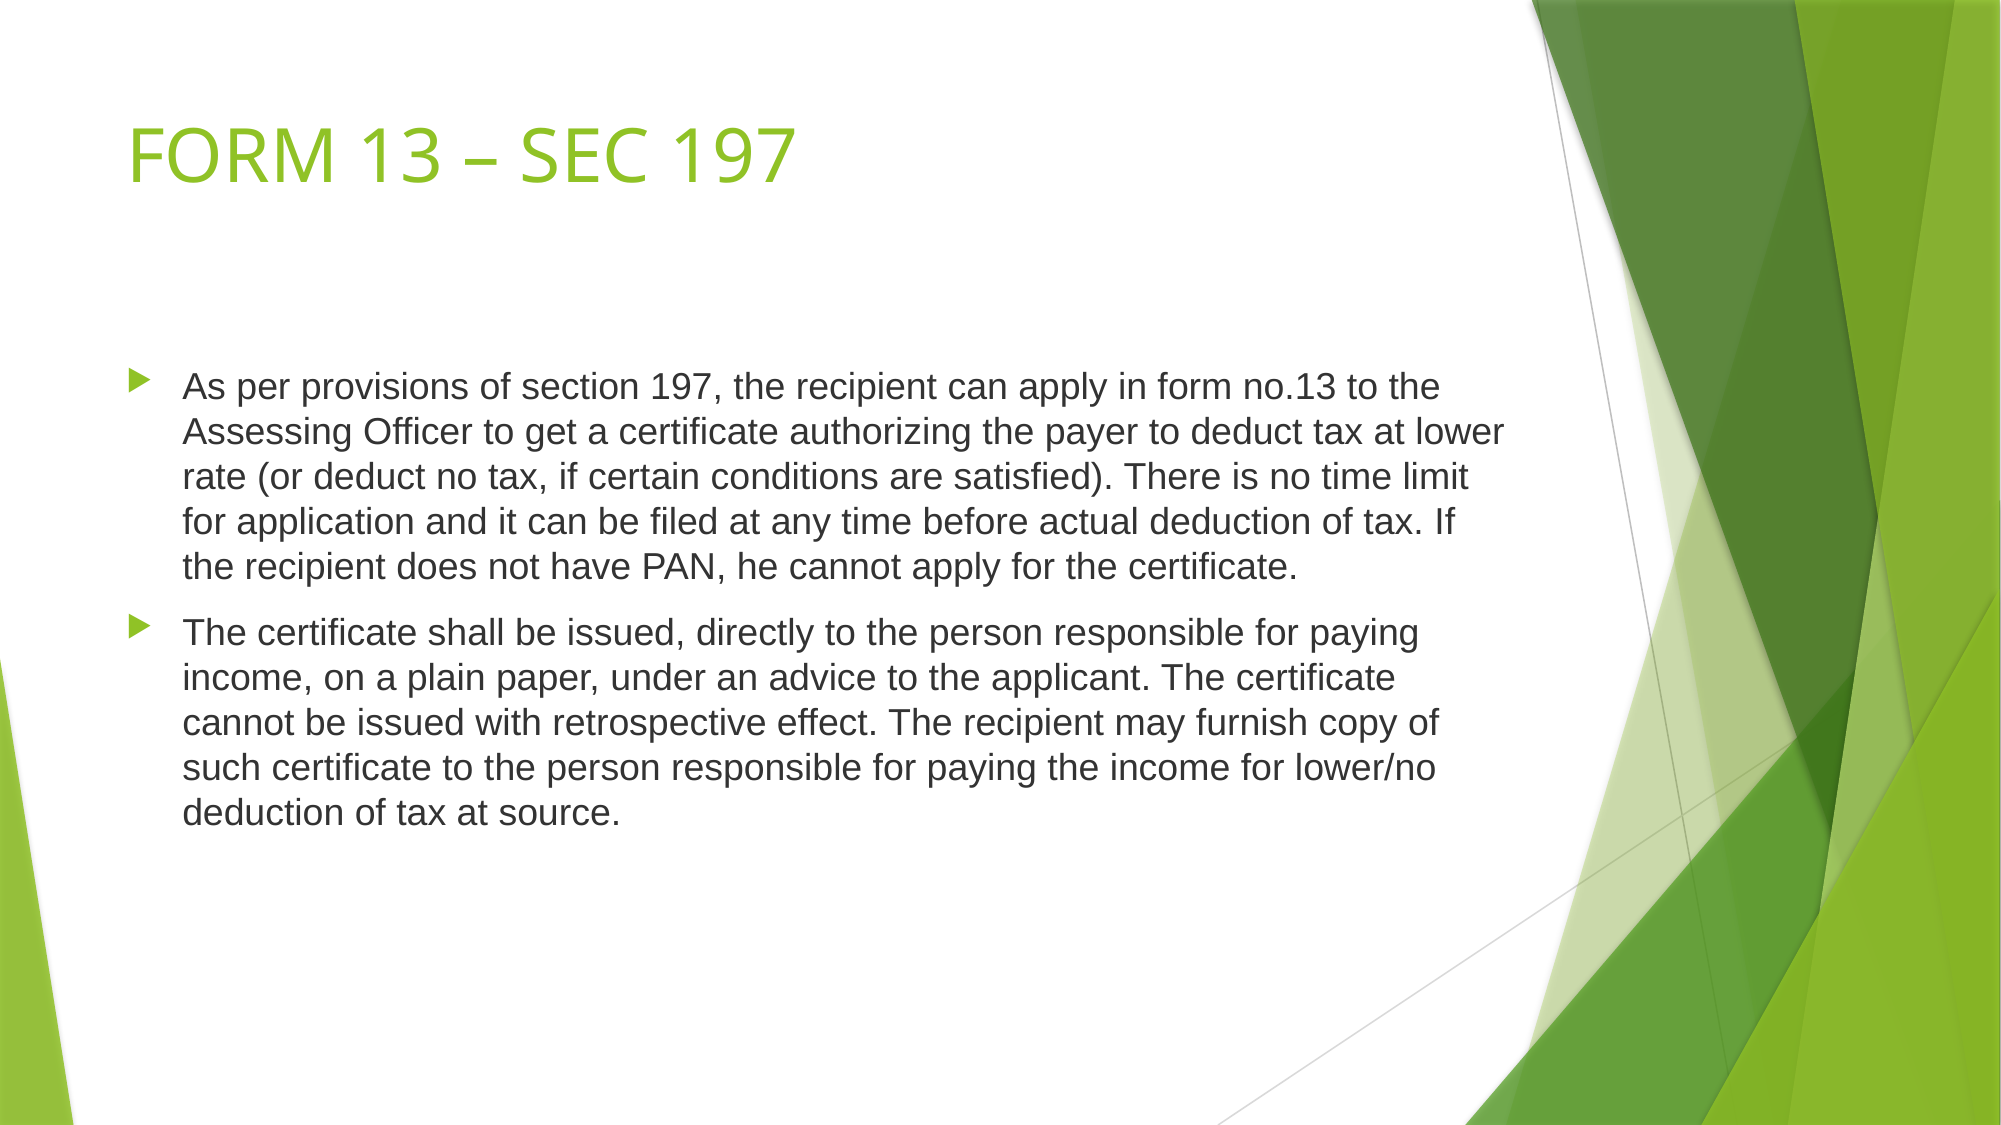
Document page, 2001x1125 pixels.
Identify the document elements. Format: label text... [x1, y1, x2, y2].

title FORM 13 – SEC 197 [111, 99, 1522, 317]
list As per provisions of section 197, the recipient can apply in form no.13 to the Assessing Officer to get a certificate authorizing the payer to deduct tax at lower rate (or deduct no tax, if certain conditions are satisfied). There is no time limit for application and it can be filed at any time before actual deduction of tax. If the recipient does not have PAN, he cannot apply for the certificate. The certificate shall be issued, directly to the person responsible for paying income, on a plain paper, under an advice to the applicant. The certificate cannot be issued with retrospective effect. The recipient may furnish copy of such certificate to the person responsible for paying the income for lower/no deduction of tax at source. [111, 354, 1522, 992]
